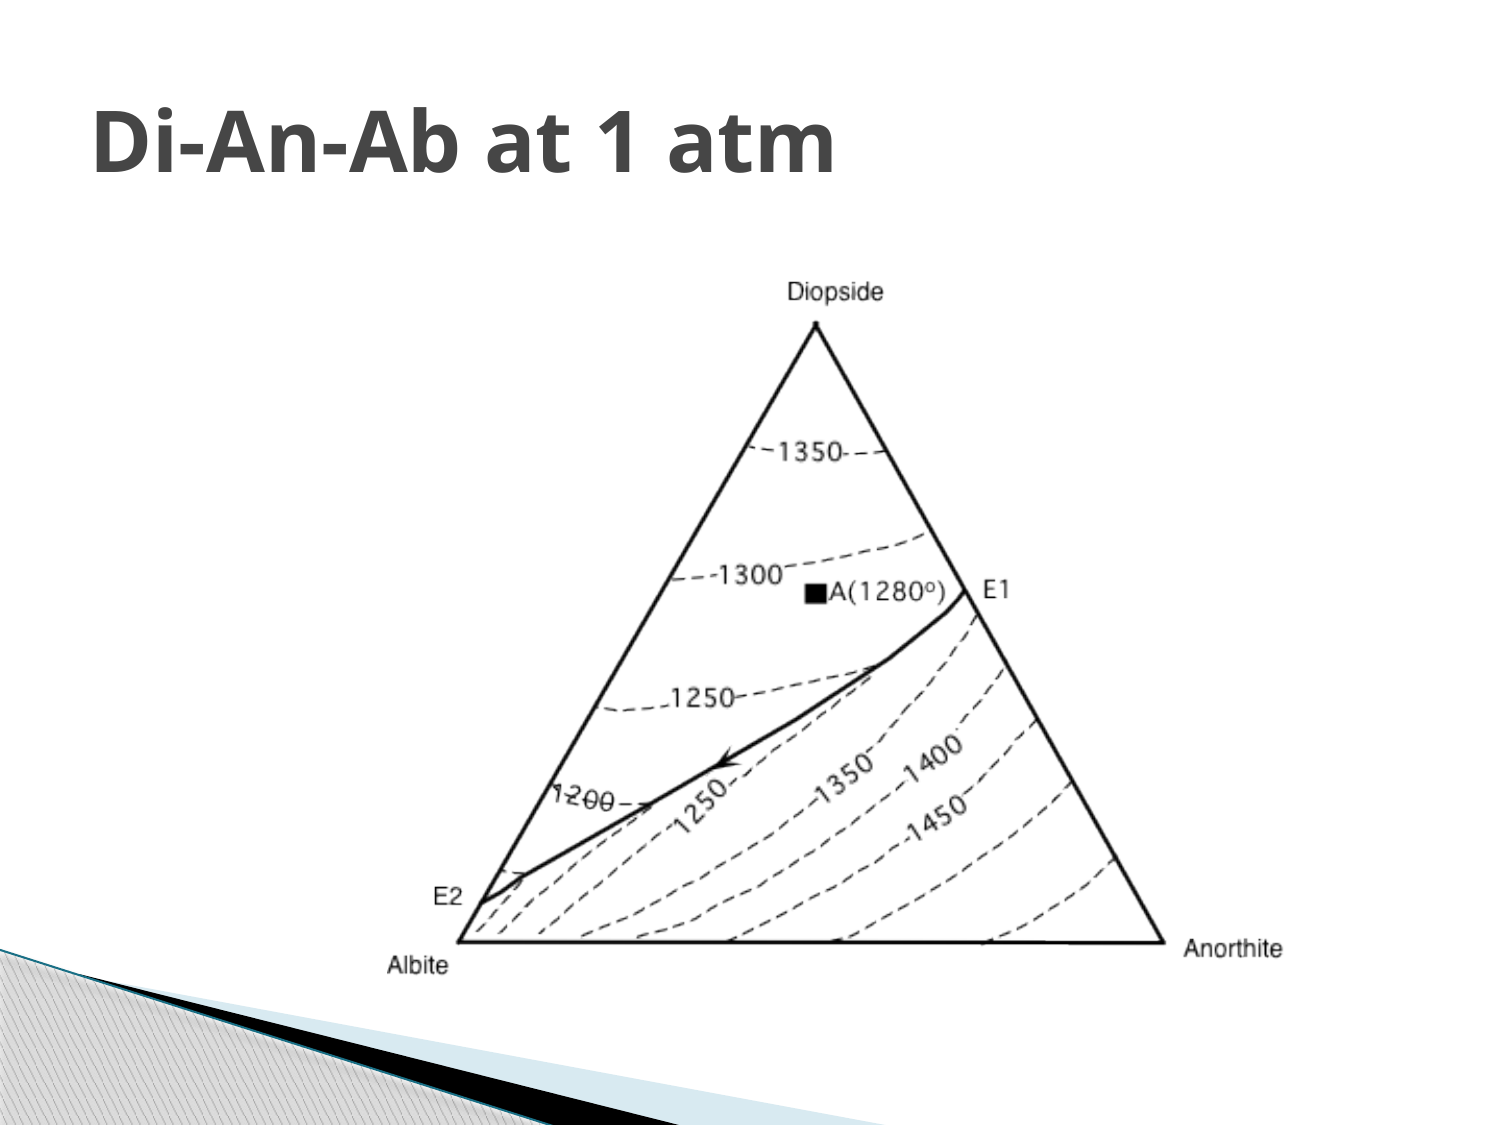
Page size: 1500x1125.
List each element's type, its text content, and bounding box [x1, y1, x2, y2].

title Di-An-Ab at 1 atm [75, 45, 1425, 233]
picture [387, 280, 1290, 988]
